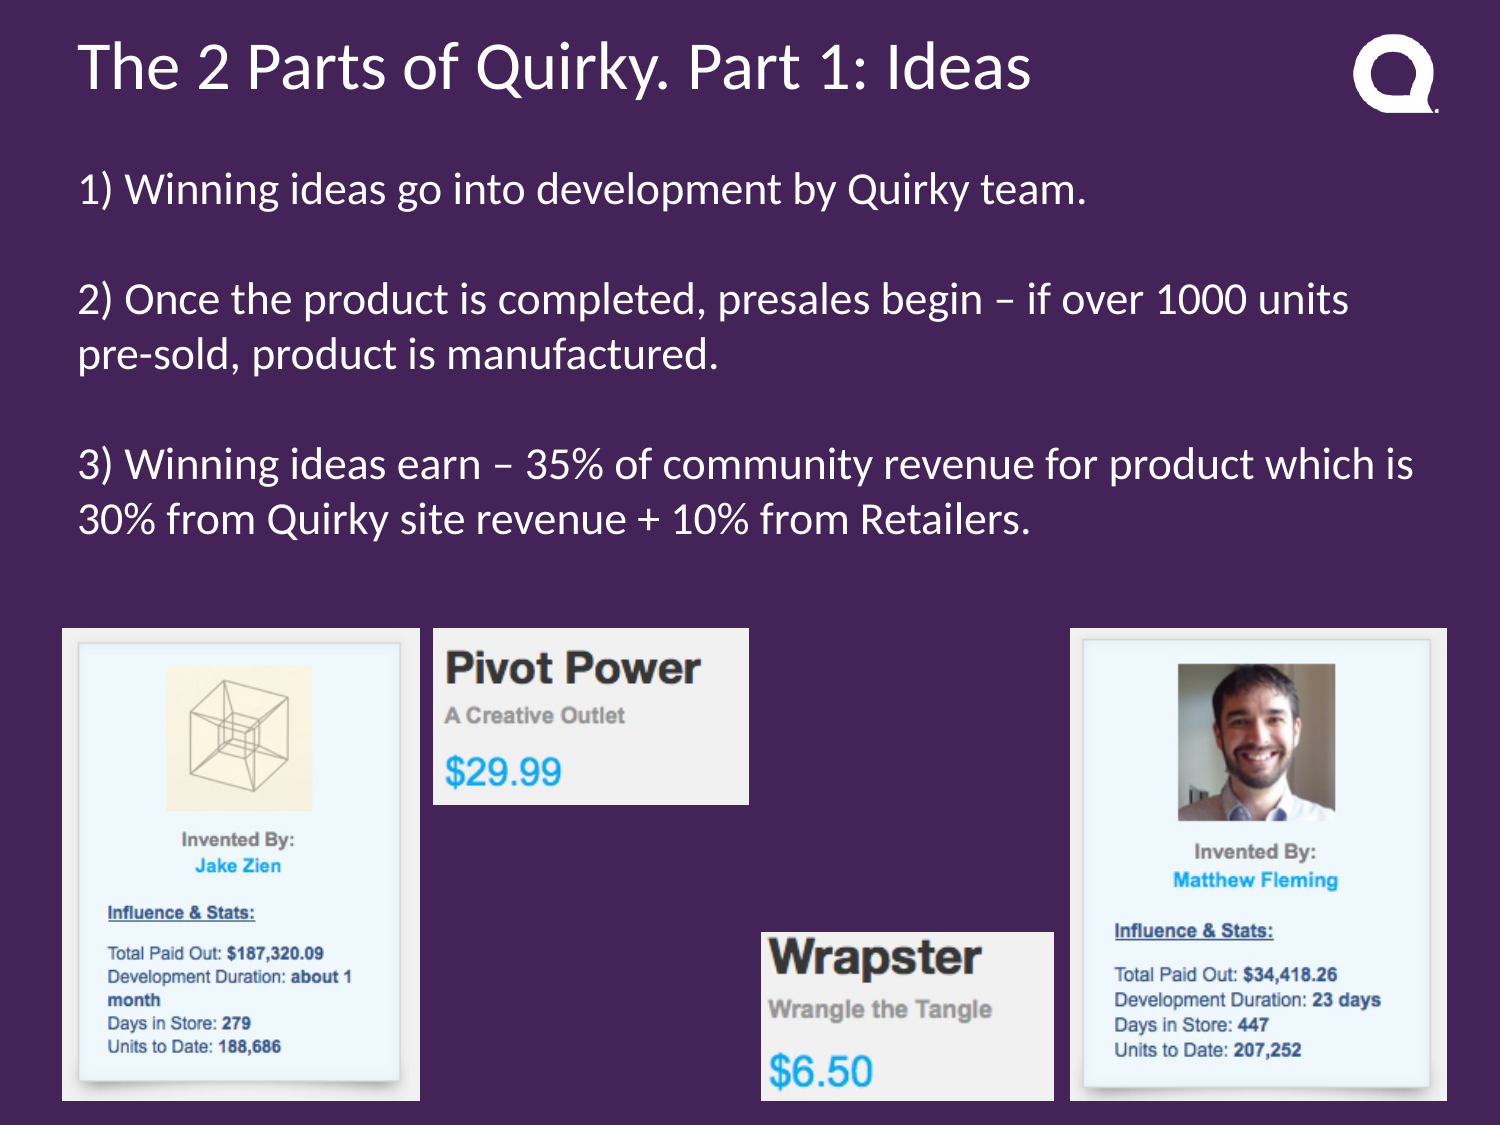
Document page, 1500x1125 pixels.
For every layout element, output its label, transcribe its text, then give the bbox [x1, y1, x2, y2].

picture [0, 0, 1500, 1125]
text_box The 2 Parts of Quirky. Part 1: Ideas [62, 13, 1192, 111]
text_box 1) Winning ideas go into development by Quirky team. 2) Once the product is completed, presales begin – if over 1000 units pre-sold, product is manufactured. 3) Winning ideas earn – 35% of community revenue for product which is 30% from Quirky site revenue + 10% from Retailers. [62, 151, 1447, 552]
